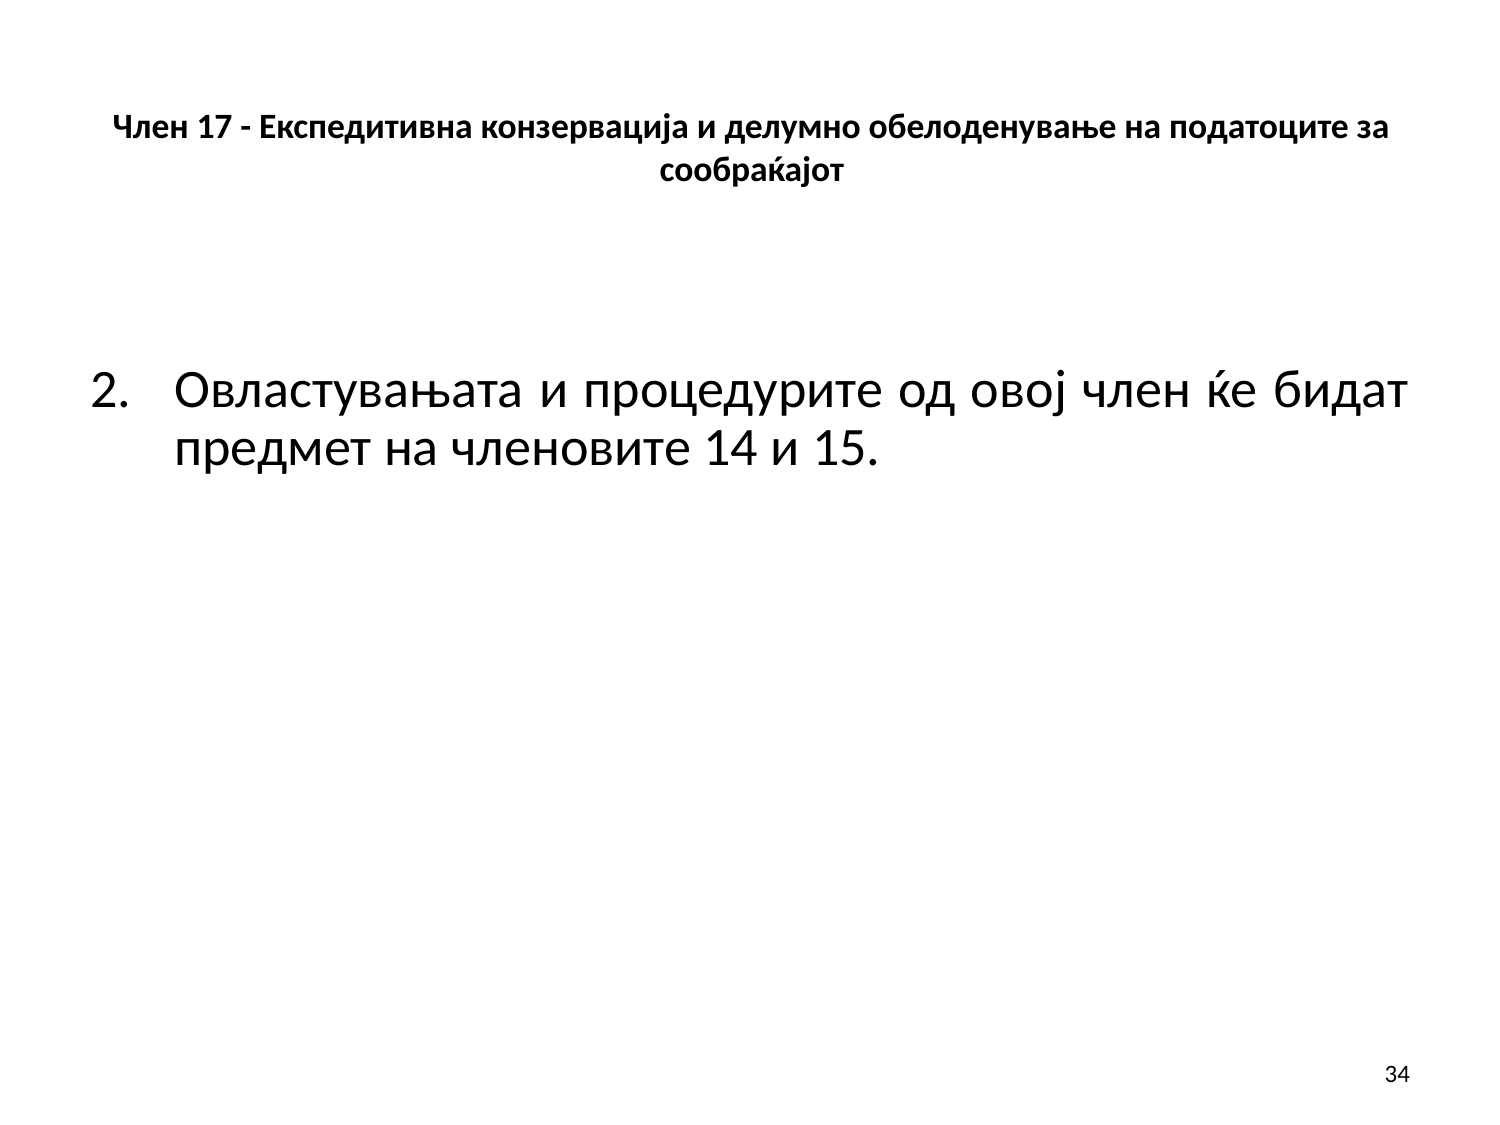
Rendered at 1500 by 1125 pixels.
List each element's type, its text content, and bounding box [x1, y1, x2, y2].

slide_number 34 [1074, 1042, 1425, 1103]
list Овластувањата и процедурите од овој член ќе бидат предмет на членовите 14 и 15. [74, 352, 1426, 696]
title Член 17 - Експедитивна конзервација и делумно обелоденување на податоците за сообраќајот [76, 51, 1428, 240]
